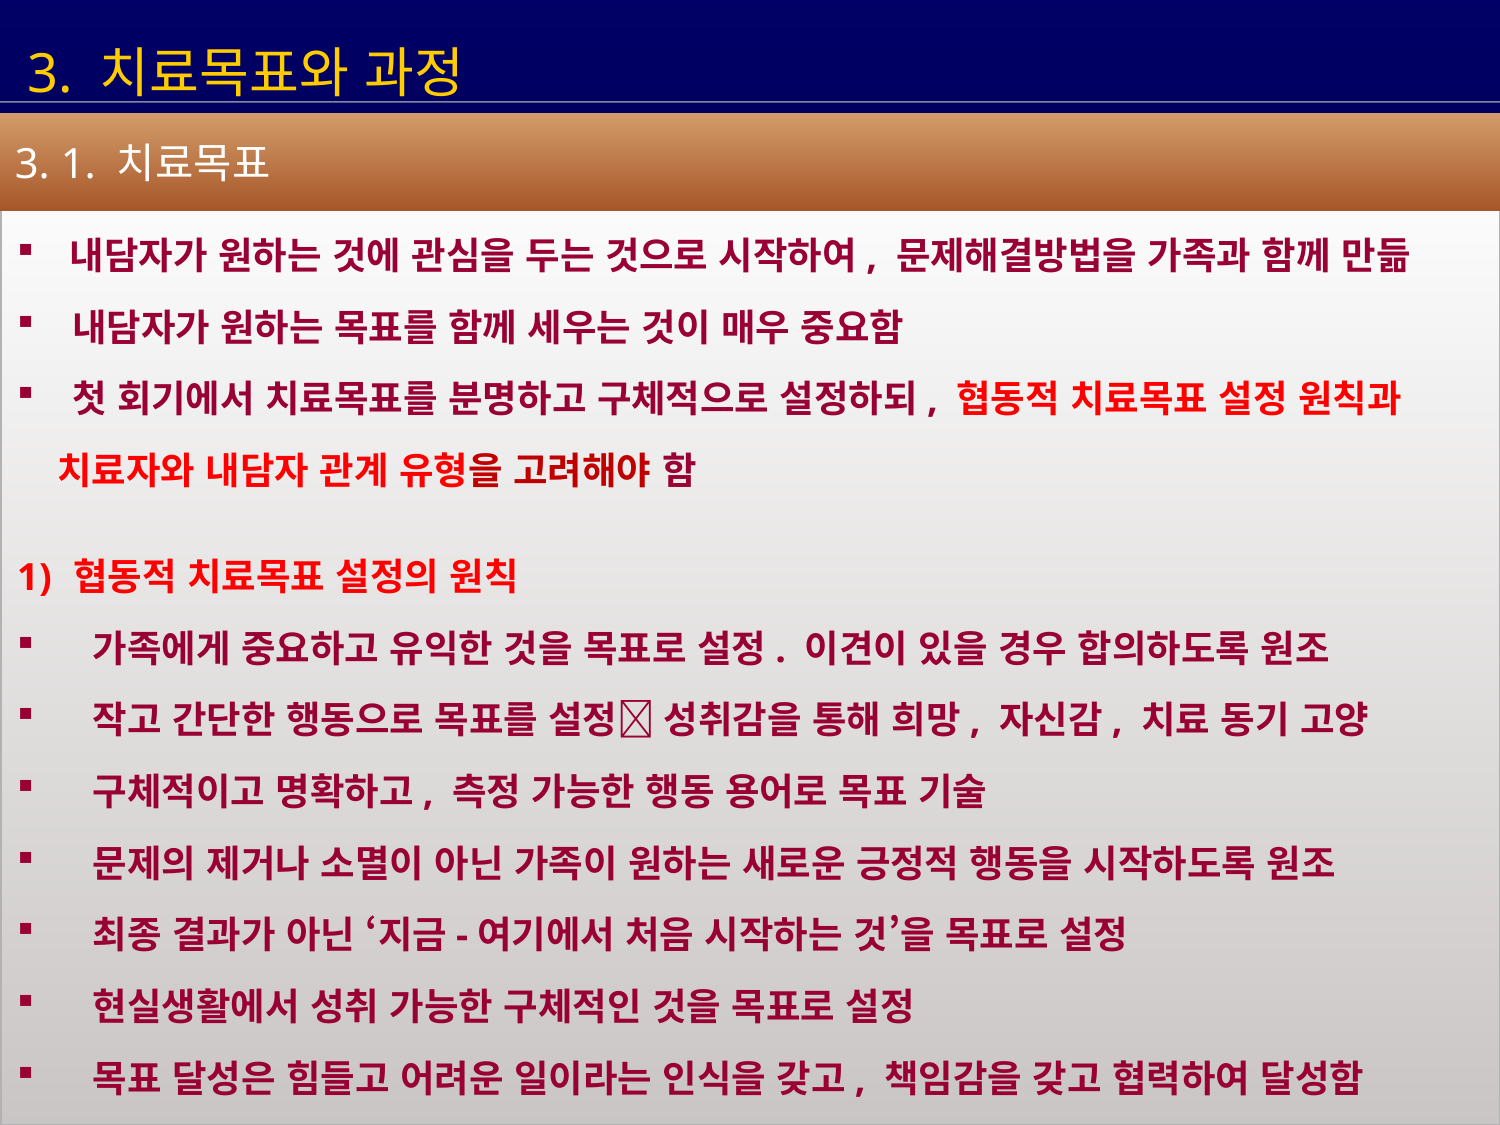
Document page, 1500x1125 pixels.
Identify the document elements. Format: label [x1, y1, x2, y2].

text_box [0, 30, 1500, 1125]
